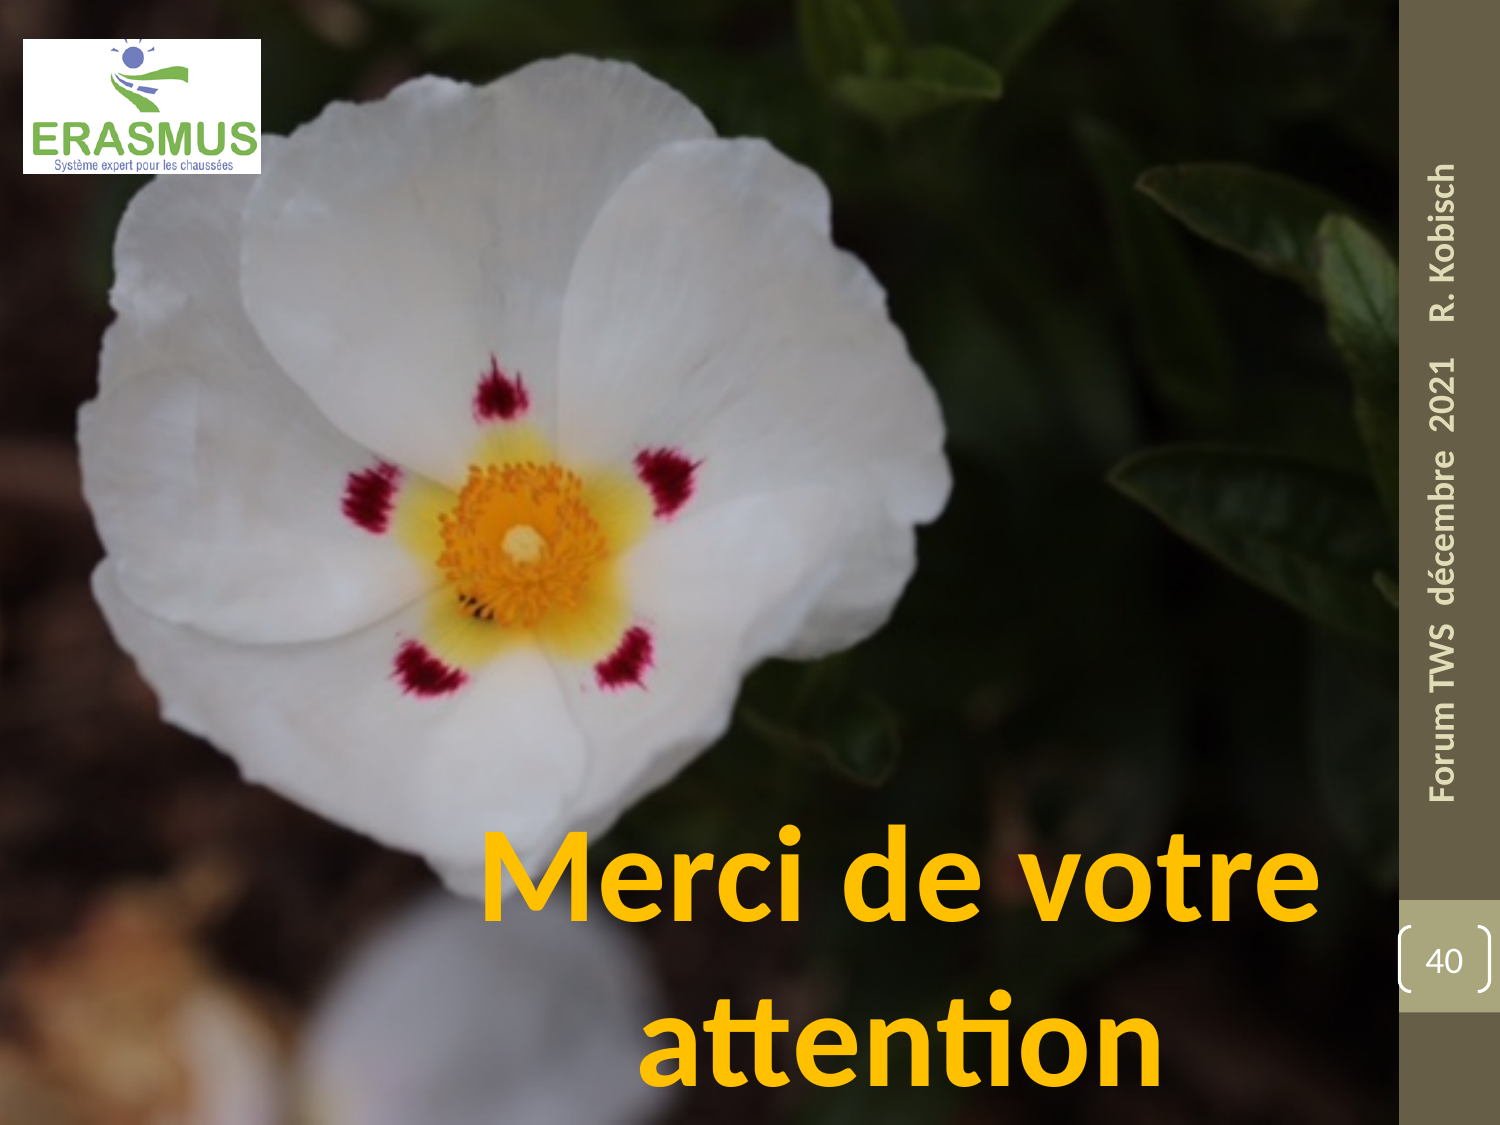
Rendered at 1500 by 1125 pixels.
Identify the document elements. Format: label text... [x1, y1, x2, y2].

picture [0, 0, 1399, 1125]
footer Forum TWS décembre 2021 R. Kobisch [1410, 78, 1469, 889]
slide_number 40 [1410, 924, 1492, 994]
